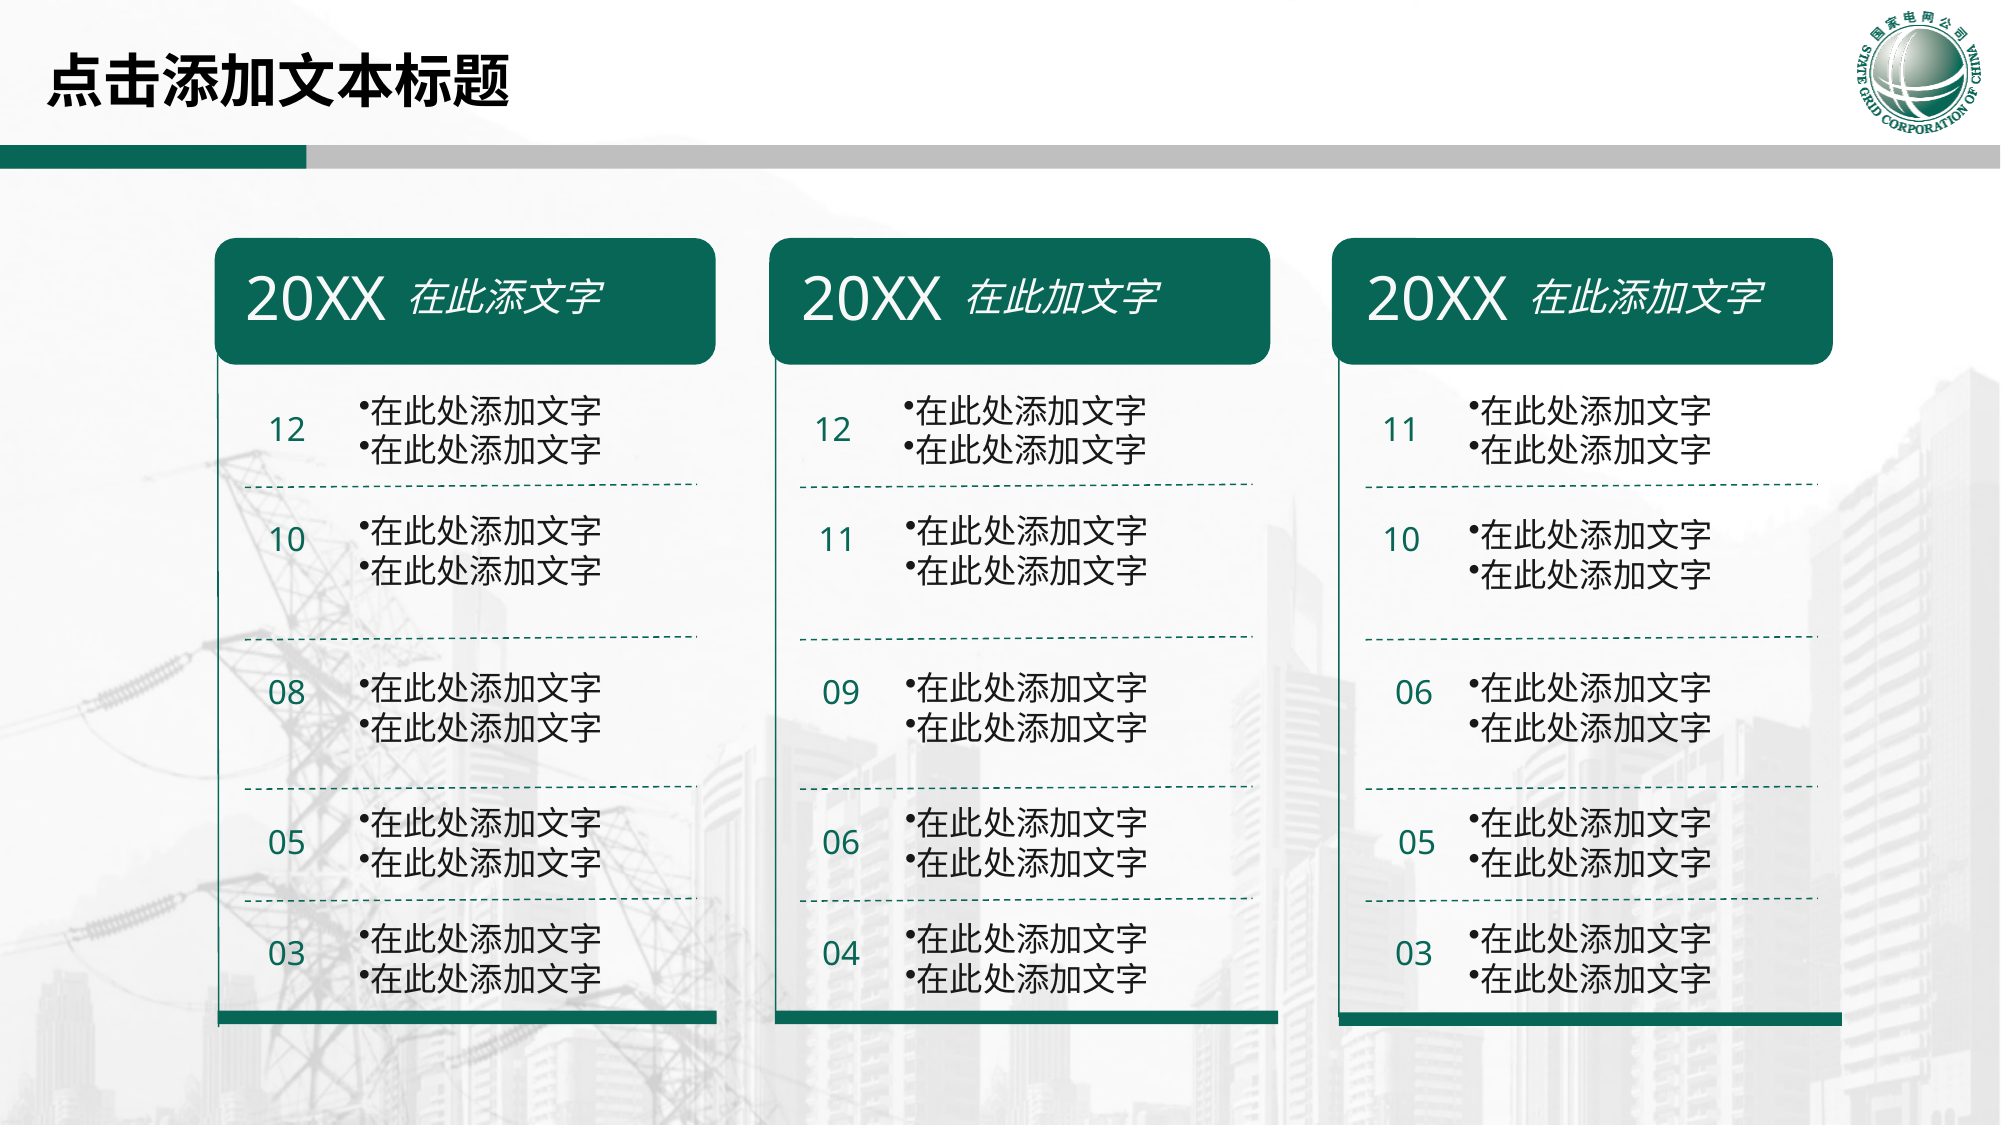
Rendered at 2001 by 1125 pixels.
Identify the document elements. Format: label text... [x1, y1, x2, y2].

picture [0, 169, 2001, 1125]
picture [0, 0, 2001, 145]
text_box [214, 238, 717, 1028]
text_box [1331, 238, 1842, 1026]
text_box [765, 237, 1279, 1025]
text_box 点击添加文本标题 [0, 37, 692, 122]
